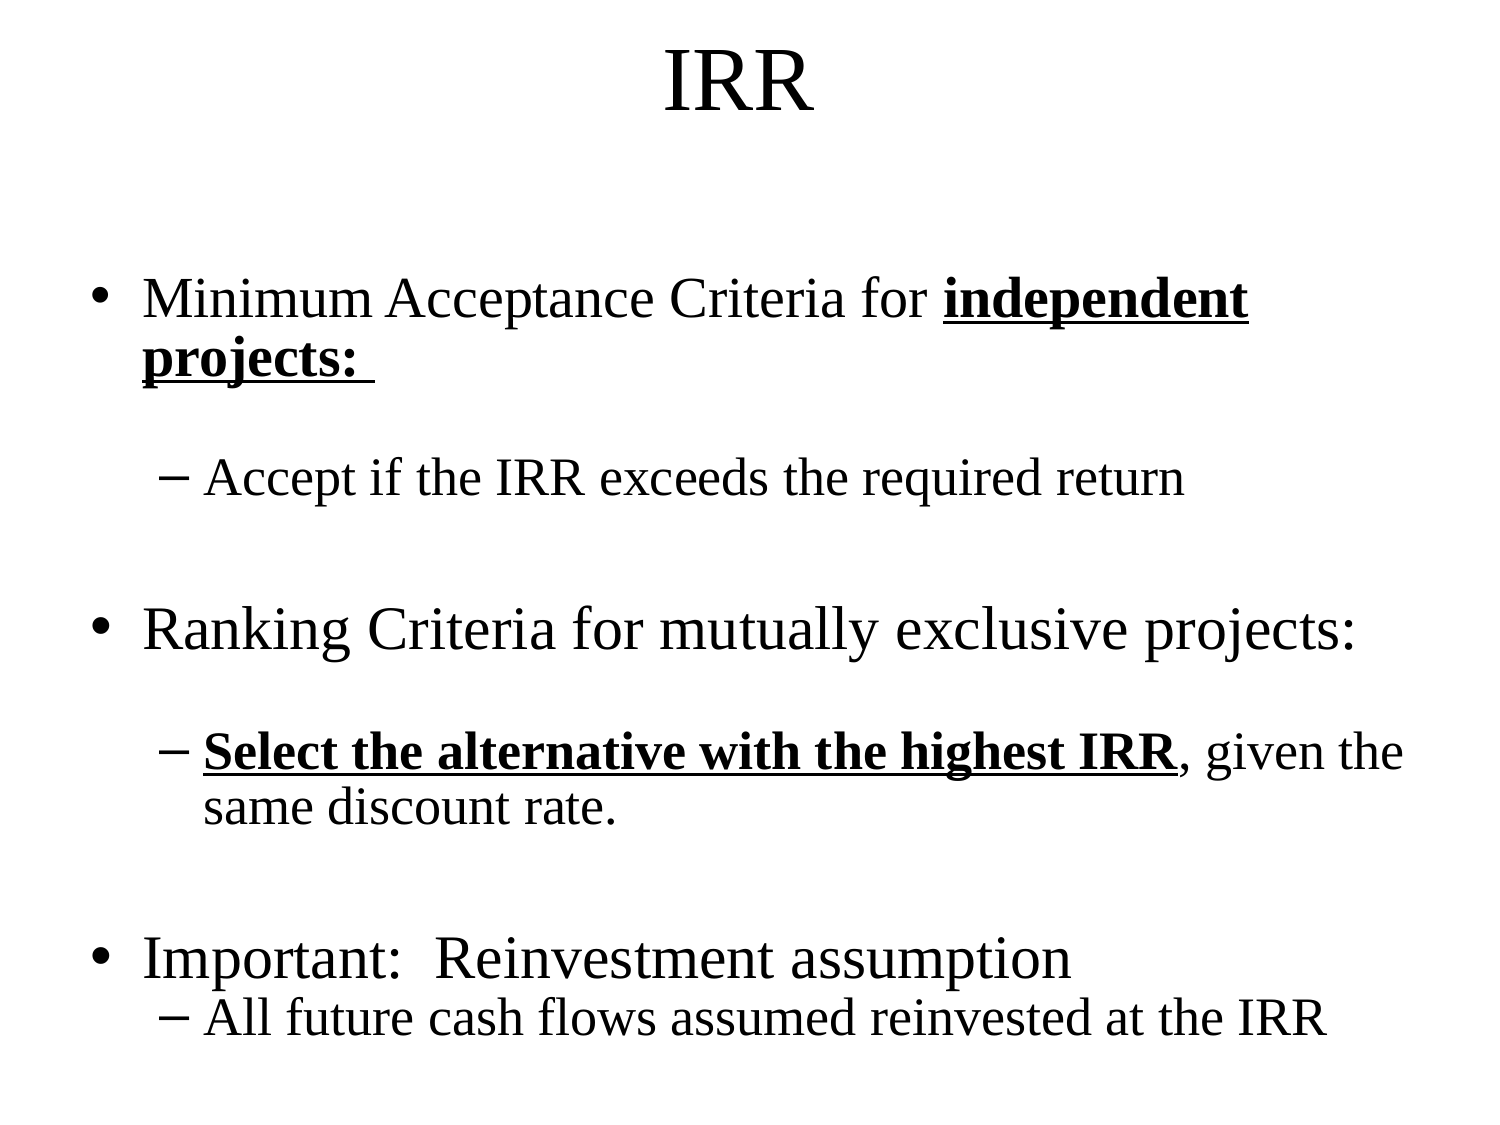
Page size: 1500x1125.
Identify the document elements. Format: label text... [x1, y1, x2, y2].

list Minimum Acceptance Criteria for independent projects: Accept if the IRR exceeds the required return Ranking Criteria for mutually exclusive projects: Select the alternative with the highest IRR, given the same discount rate. Important: Reinvestment assumption All future cash flows assumed reinvested at the IRR [75, 262, 1462, 1060]
title IRR [75, 0, 1425, 147]
